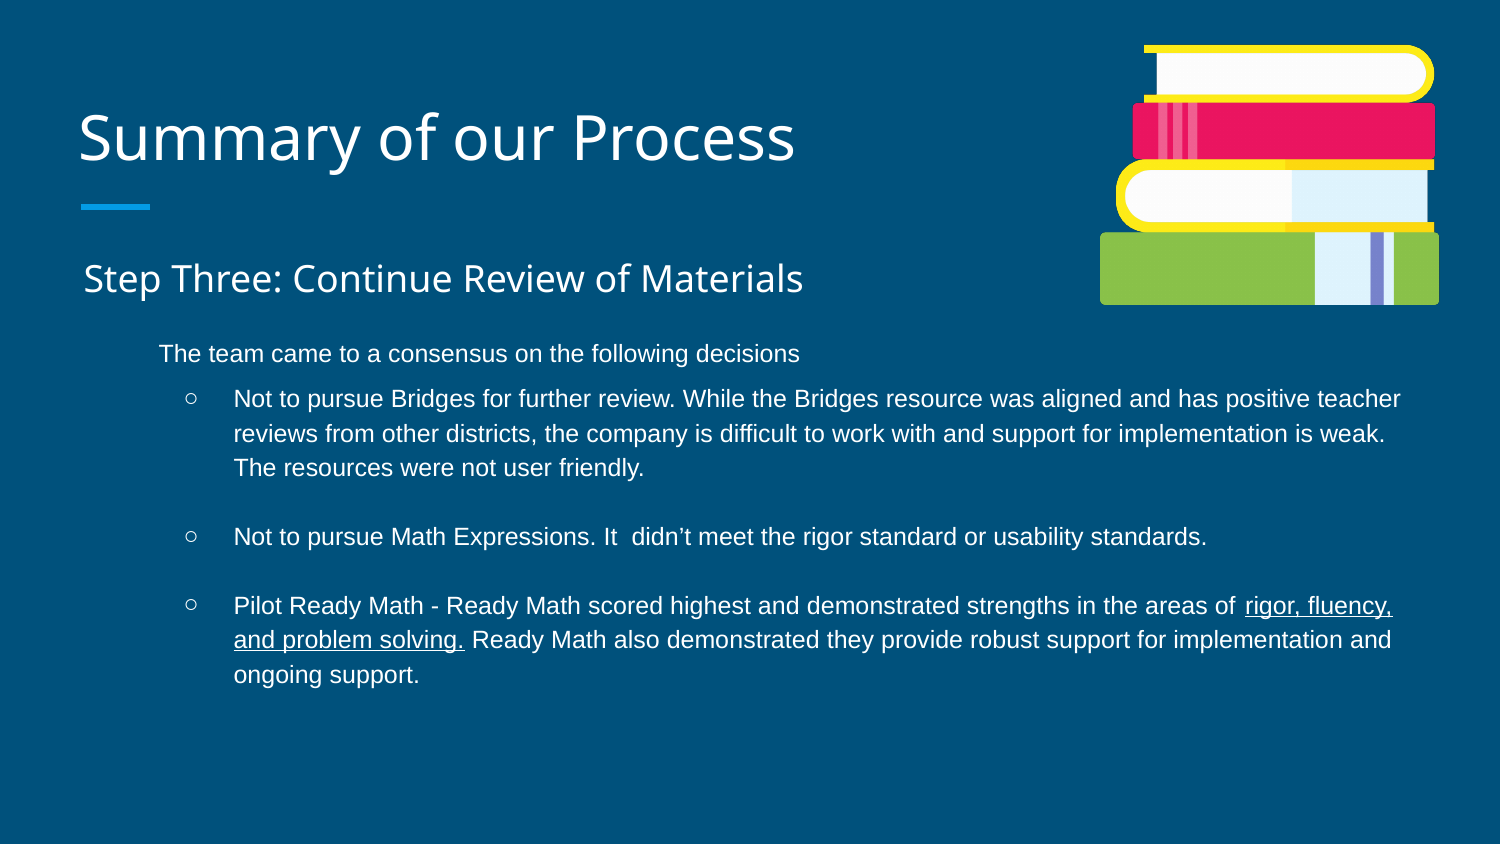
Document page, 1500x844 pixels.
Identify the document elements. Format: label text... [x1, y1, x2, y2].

picture [1101, 45, 1439, 304]
list Step Three: Continue Review of Materials The team came to a consensus on the following decisions Not to pursue Bridges for further review. While the Bridges resource was aligned and has positive teacher reviews from other districts, the company is difficult to work with and support for implementation is weak. The resources were not user friendly. Not to pursue Math Expressions. It didn’t meet the rigor standard or usability standards. Pilot Ready Math - Ready Math scored highest and demonstrated strengths in the areas of rigor, fluency, and problem solving. Ready Math also demonstrated they provide robust support for implementation and ongoing support. [68, 233, 1442, 739]
title Summary of our Process [63, 75, 1095, 188]
